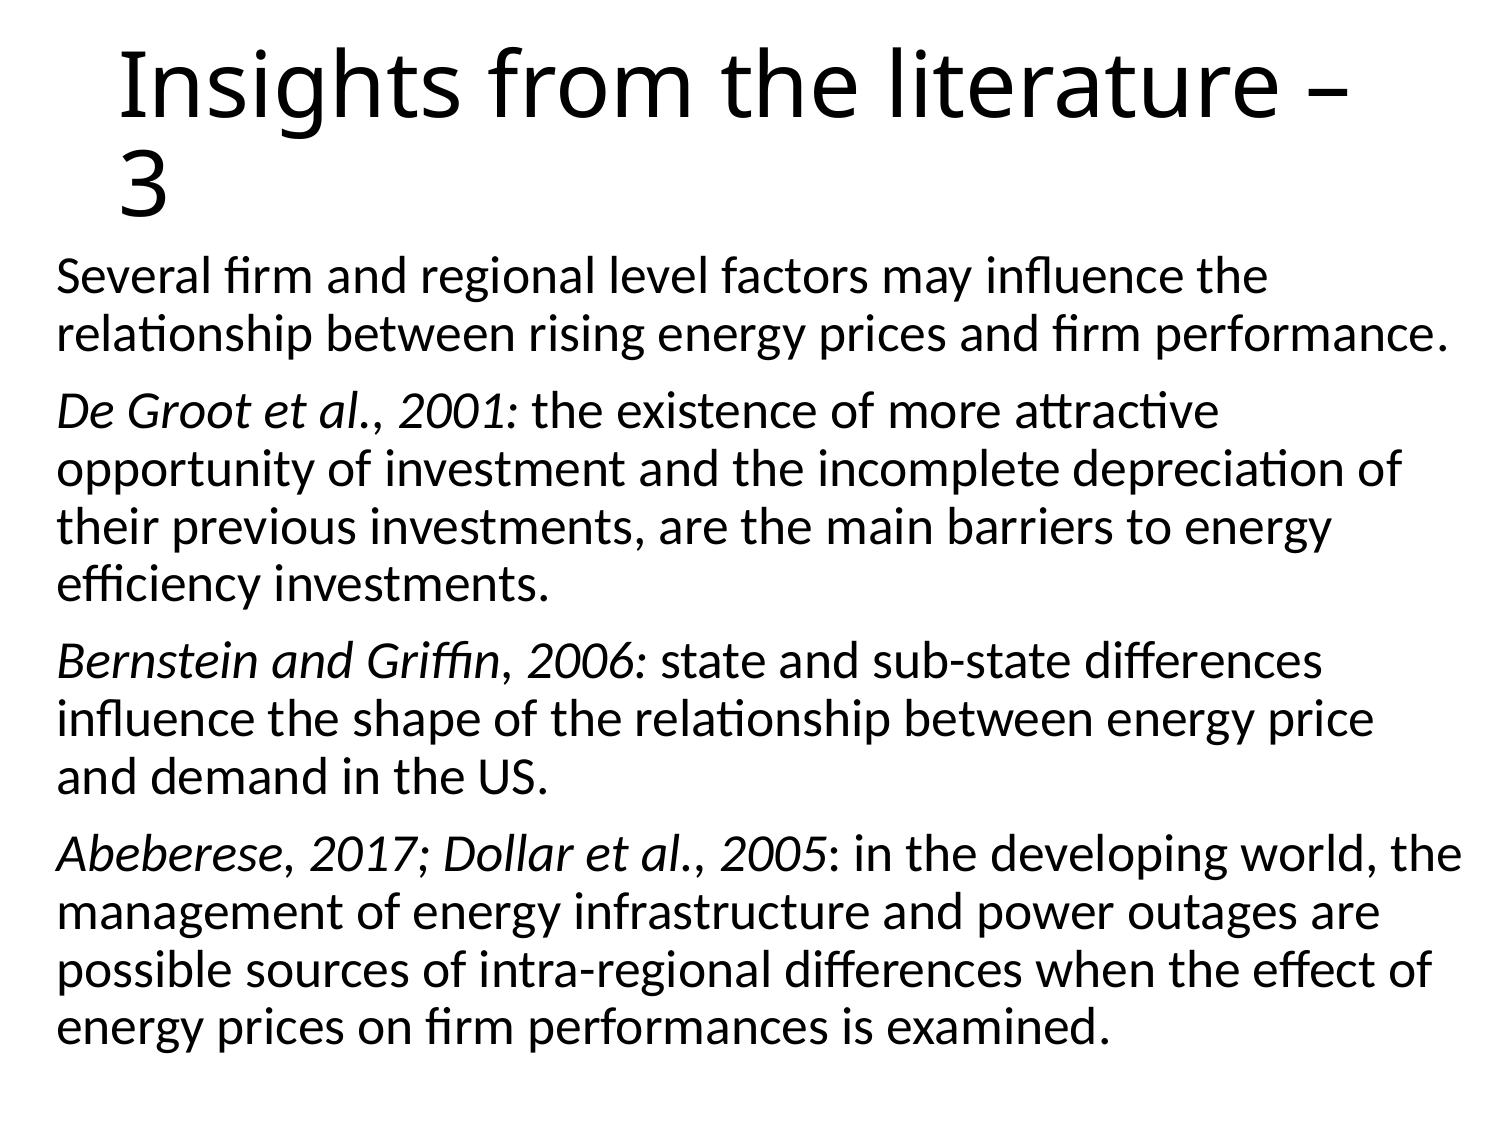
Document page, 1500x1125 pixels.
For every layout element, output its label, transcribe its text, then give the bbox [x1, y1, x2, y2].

title Insights from the literature – 3 [103, 28, 1397, 239]
list Several firm and regional level factors may influence the relationship between rising energy prices and firm performance. De Groot et al., 2001: the existence of more attractive opportunity of investment and the incomplete depreciation of their previous investments, are the main barriers to energy efficiency investments. Bernstein and Griffin, 2006: state and sub-state differences influence the shape of the relationship between energy price and demand in the US. Abeberese, 2017; Dollar et al., 2005: in the developing world, the management of energy infrastructure and power outages are possible sources of intra-regional differences when the effect of energy prices on firm performances is examined. [41, 239, 1484, 1107]
